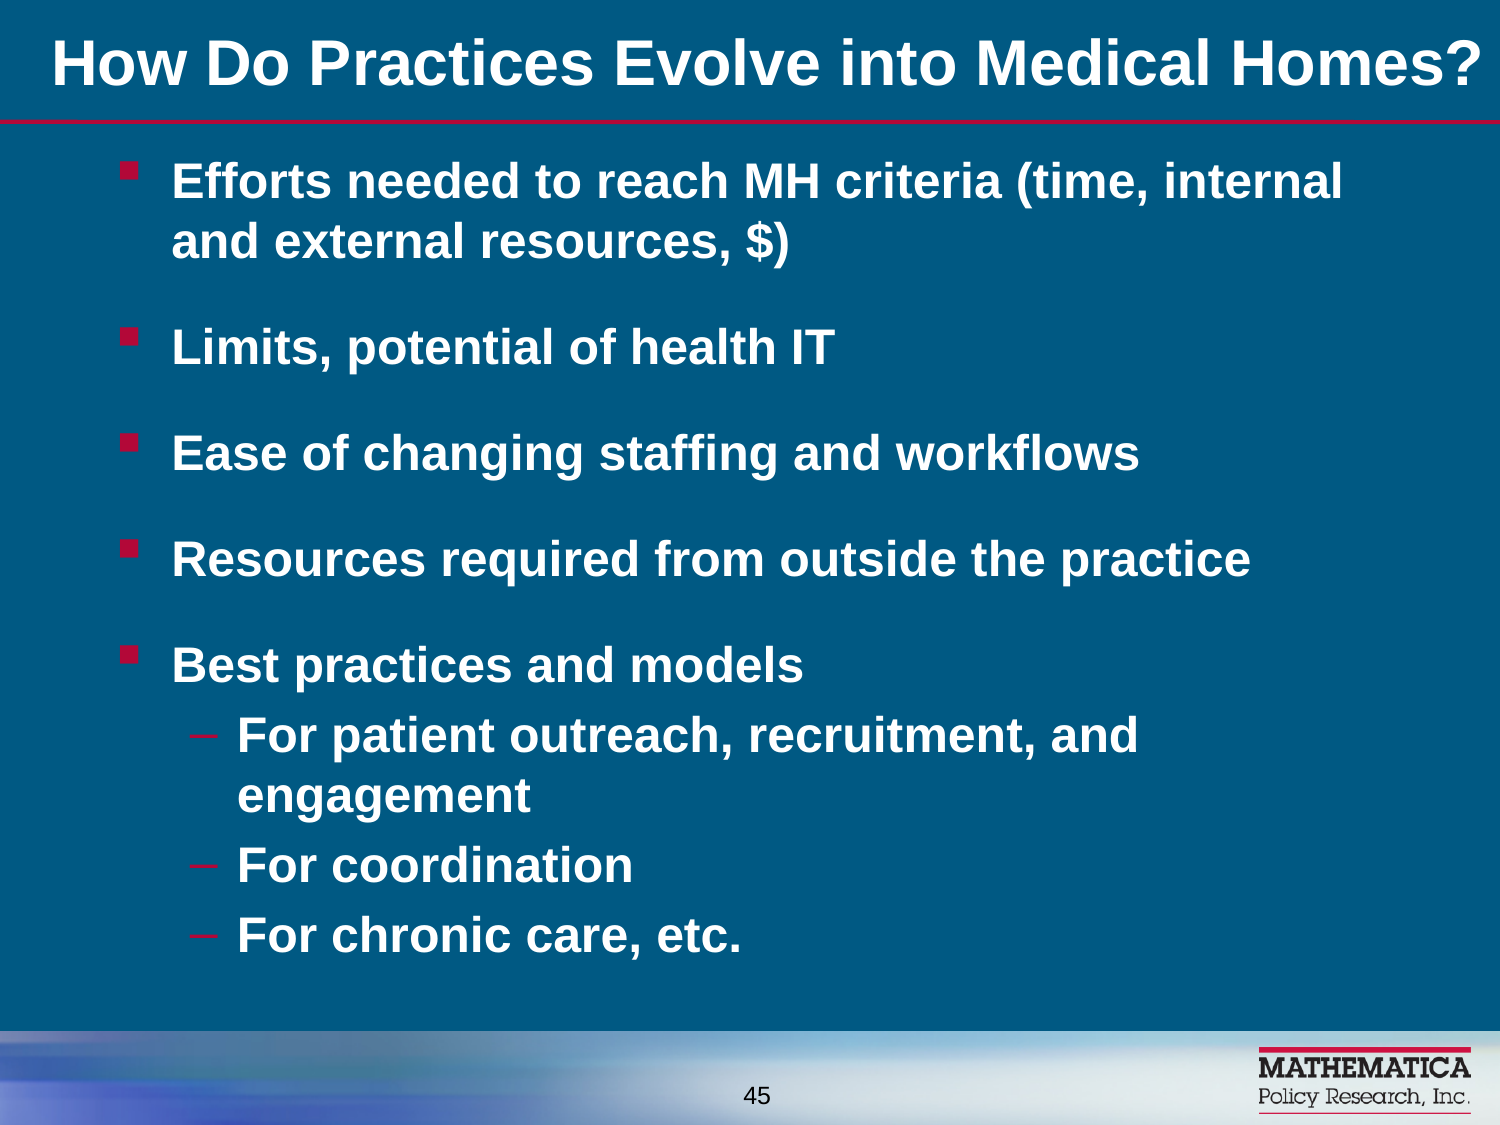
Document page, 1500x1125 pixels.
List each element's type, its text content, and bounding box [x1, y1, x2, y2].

picture [555, 926, 581, 952]
picture [587, 646, 611, 682]
picture [452, 726, 475, 751]
picture [442, 846, 466, 882]
picture [563, 856, 569, 881]
picture [1007, 720, 1022, 752]
picture [515, 780, 530, 812]
picture [374, 656, 396, 682]
picture [487, 786, 510, 811]
picture [1053, 726, 1078, 752]
picture [302, 856, 316, 881]
picture [335, 726, 359, 762]
picture [1082, 726, 1105, 751]
picture [659, 926, 682, 952]
picture [393, 926, 407, 951]
picture [460, 656, 483, 682]
picture [676, 656, 702, 682]
picture [558, 656, 581, 681]
picture [585, 926, 599, 951]
picture [603, 926, 626, 952]
picture [693, 716, 716, 751]
picture [575, 856, 601, 882]
picture [664, 726, 687, 752]
picture [328, 656, 342, 681]
picture [486, 926, 509, 952]
picture [877, 726, 883, 751]
picture [420, 656, 425, 681]
picture [459, 786, 481, 812]
picture [907, 726, 944, 751]
picture [543, 726, 566, 752]
picture [950, 726, 973, 752]
picture [979, 726, 1002, 751]
picture [609, 726, 631, 752]
picture [364, 726, 389, 752]
picture [390, 720, 405, 752]
picture [636, 726, 661, 752]
picture [488, 656, 510, 682]
picture [543, 850, 558, 882]
picture [302, 926, 316, 951]
picture [270, 926, 295, 952]
picture [1027, 745, 1033, 759]
picture [424, 856, 438, 881]
picture [846, 726, 869, 752]
picture [423, 726, 445, 752]
picture [571, 720, 585, 752]
picture [328, 786, 353, 812]
picture [479, 720, 494, 752]
picture [270, 856, 295, 882]
picture [488, 856, 511, 881]
picture [238, 656, 260, 682]
picture [770, 726, 793, 752]
picture [392, 856, 417, 882]
picture [888, 720, 902, 752]
picture [724, 745, 730, 759]
picture [516, 856, 542, 882]
picture [363, 916, 386, 951]
picture [400, 650, 414, 682]
picture [415, 786, 452, 811]
title How Do Practices Evolve into Medical Homes? [35, 4, 1500, 116]
picture [443, 926, 466, 951]
picture [703, 926, 726, 952]
picture [632, 945, 638, 959]
picture [241, 918, 265, 951]
picture [633, 656, 670, 681]
picture [345, 656, 371, 682]
picture [432, 656, 455, 682]
picture [607, 856, 630, 881]
picture [752, 726, 766, 751]
picture [334, 856, 356, 882]
picture [356, 786, 380, 822]
text_box 45 [713, 1065, 787, 1125]
picture [767, 646, 772, 681]
picture [241, 718, 265, 751]
picture [241, 848, 265, 881]
picture [297, 656, 321, 692]
list Efforts needed to reach MH criteria (time, internal and external resources, $) Limits, potential of health IT Ease of changing staffing and workflows Resources required from outside the practice Best practices and models For patient outreach, recruitment, and engagement For coordination For chronic care, etc. [99, 141, 1412, 617]
picture [827, 726, 841, 751]
picture [361, 856, 387, 882]
picture [529, 656, 554, 682]
picture [175, 648, 204, 681]
picture [528, 926, 551, 952]
picture [474, 856, 480, 881]
picture [591, 726, 605, 751]
picture [737, 656, 760, 682]
picture [1111, 716, 1135, 752]
picture [707, 646, 731, 682]
picture [297, 786, 321, 822]
picture [268, 786, 291, 811]
picture [239, 786, 262, 812]
picture [410, 726, 416, 751]
picture [685, 920, 699, 952]
picture [334, 926, 356, 952]
picture [210, 656, 233, 682]
picture [386, 786, 409, 812]
picture [270, 726, 295, 752]
picture [780, 656, 802, 682]
picture [798, 726, 820, 752]
picture [264, 650, 278, 682]
picture [0, 1032, 1500, 1125]
picture [412, 926, 437, 952]
picture [474, 926, 480, 951]
picture [302, 726, 316, 751]
picture [512, 726, 537, 752]
